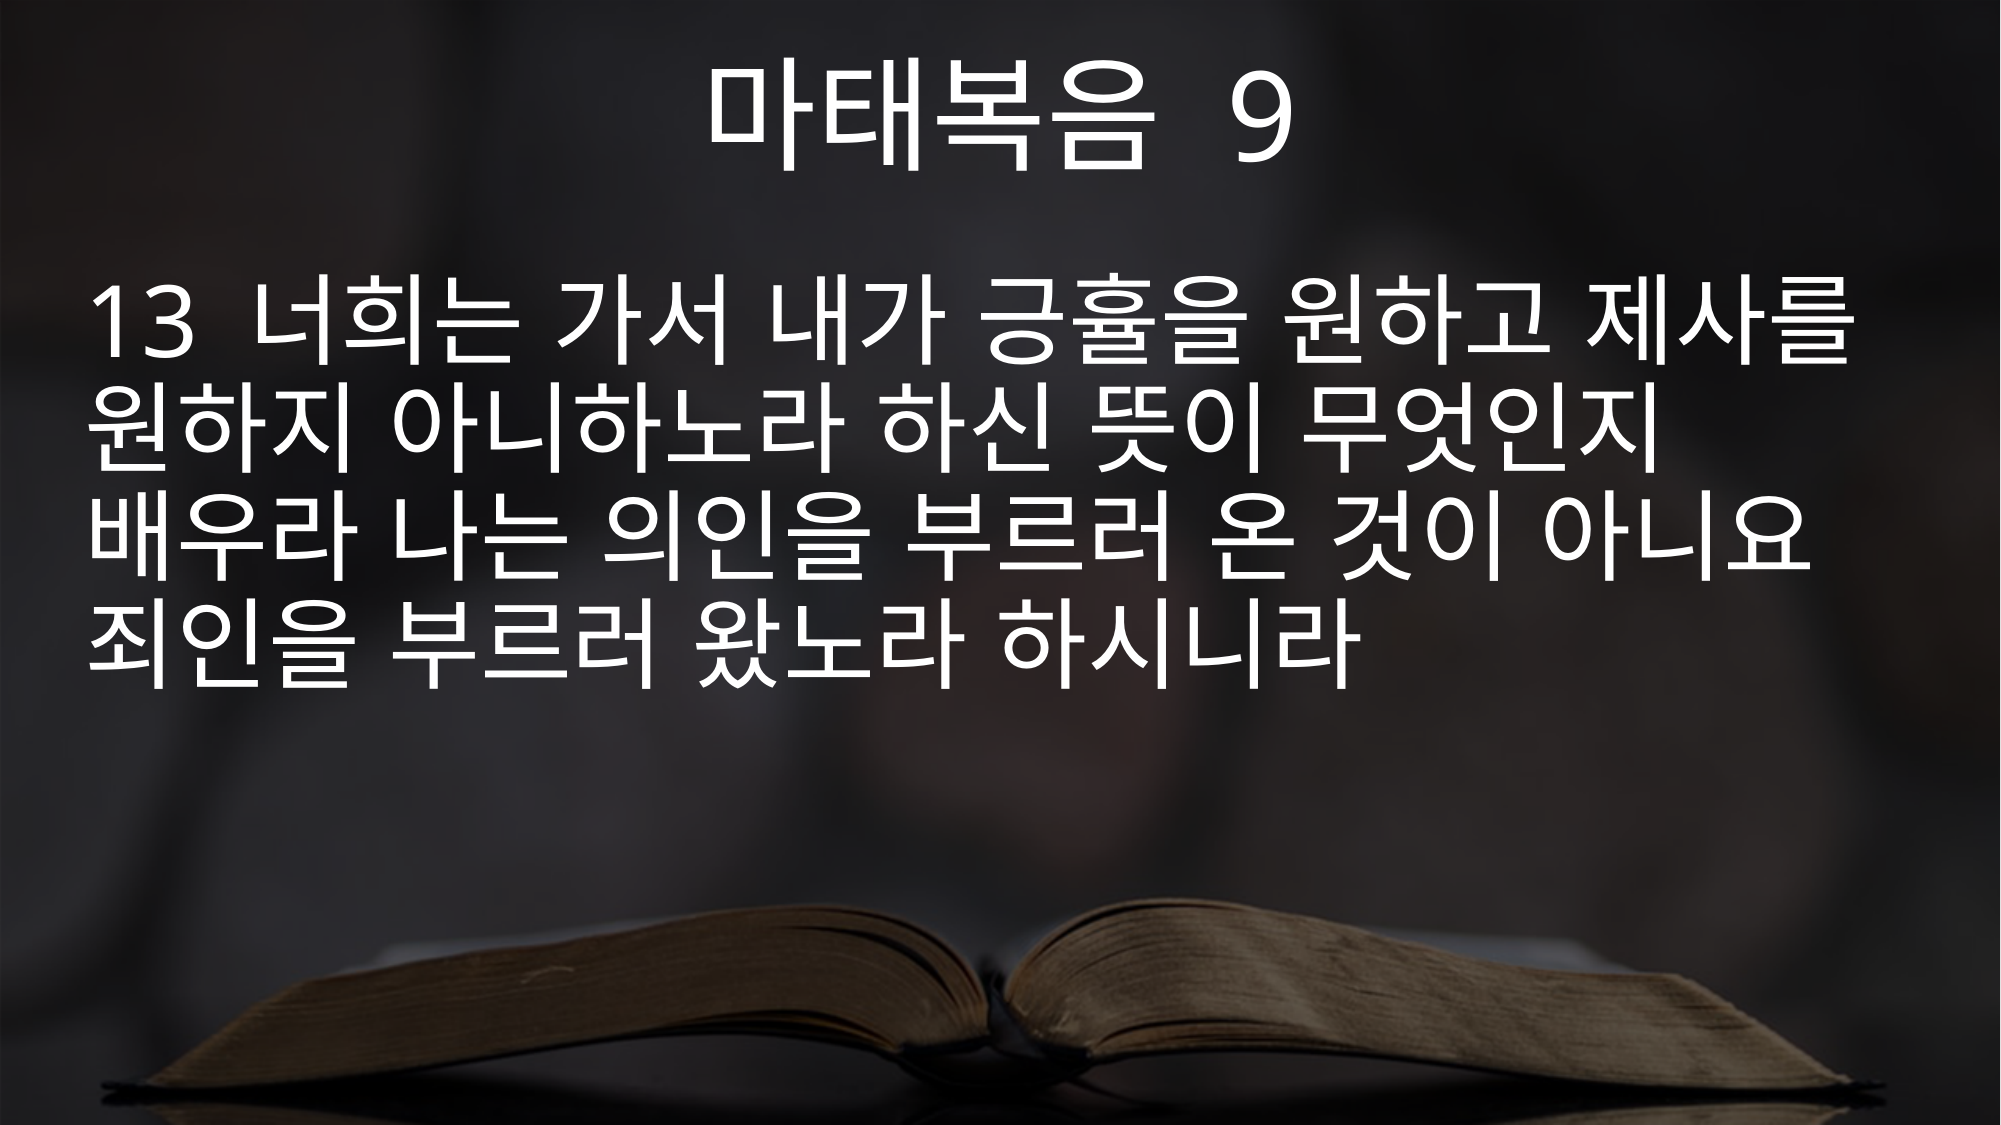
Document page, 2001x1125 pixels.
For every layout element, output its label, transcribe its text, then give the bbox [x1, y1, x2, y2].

picture [0, 0, 2001, 1125]
list 13 너희는 가서 내가 긍휼을 원하고 제사를 원하지 아니하노라 하신 뜻이 무엇인지 배우라 나는 의인을 부르러 온 것이 아니요 죄인을 부르러 왔노라 하시니라 [69, 263, 1953, 423]
footer 마태복음 9 [0, 32, 2000, 192]
